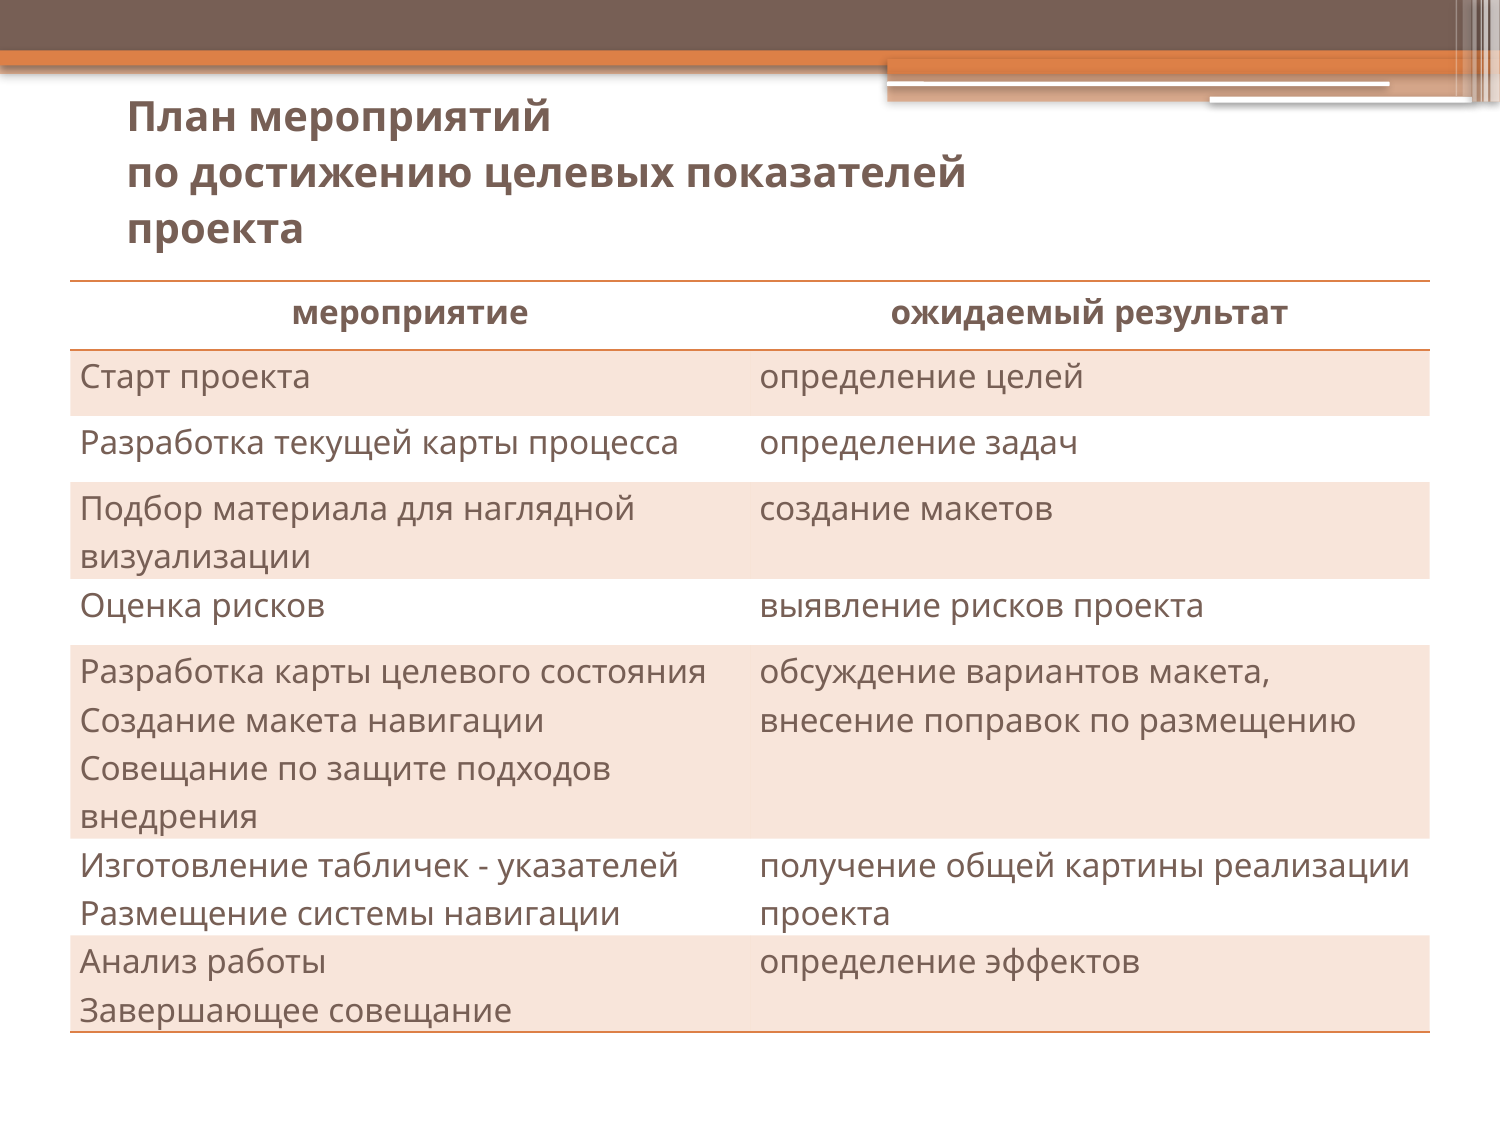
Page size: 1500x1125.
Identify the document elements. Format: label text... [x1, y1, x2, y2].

table_cell Изготовление табличек - указателей Размещение системы навигации [70, 839, 750, 935]
table_cell получение общей картины реализации проекта [750, 839, 1430, 935]
table_cell определение задач [750, 416, 1430, 482]
table_header ожидаемый результат [750, 282, 1430, 349]
table_cell Подбор материала для наглядной визуализации [70, 482, 750, 579]
table_cell создание макетов [750, 482, 1430, 579]
table_cell Разработка текущей карты процесса [70, 416, 750, 482]
table_cell Анализ работы Завершающее совещание [70, 935, 750, 1031]
list План мероприятий по достижению целевых показателей проекта [93, 82, 1395, 258]
table_header мероприятие [70, 282, 750, 349]
table_cell Разработка карты целевого состояния Создание макета навигации Совещание по защите подходов внедрения [70, 645, 750, 839]
table_cell выявление рисков проекта [750, 579, 1430, 645]
table_cell определение эффектов [750, 935, 1430, 1031]
table_cell обсуждение вариантов макета, внесение поправок по размещению [750, 645, 1430, 839]
table_cell определение целей [750, 351, 1430, 416]
table_cell Оценка рисков [70, 579, 750, 645]
table_cell Старт проекта [70, 351, 750, 416]
